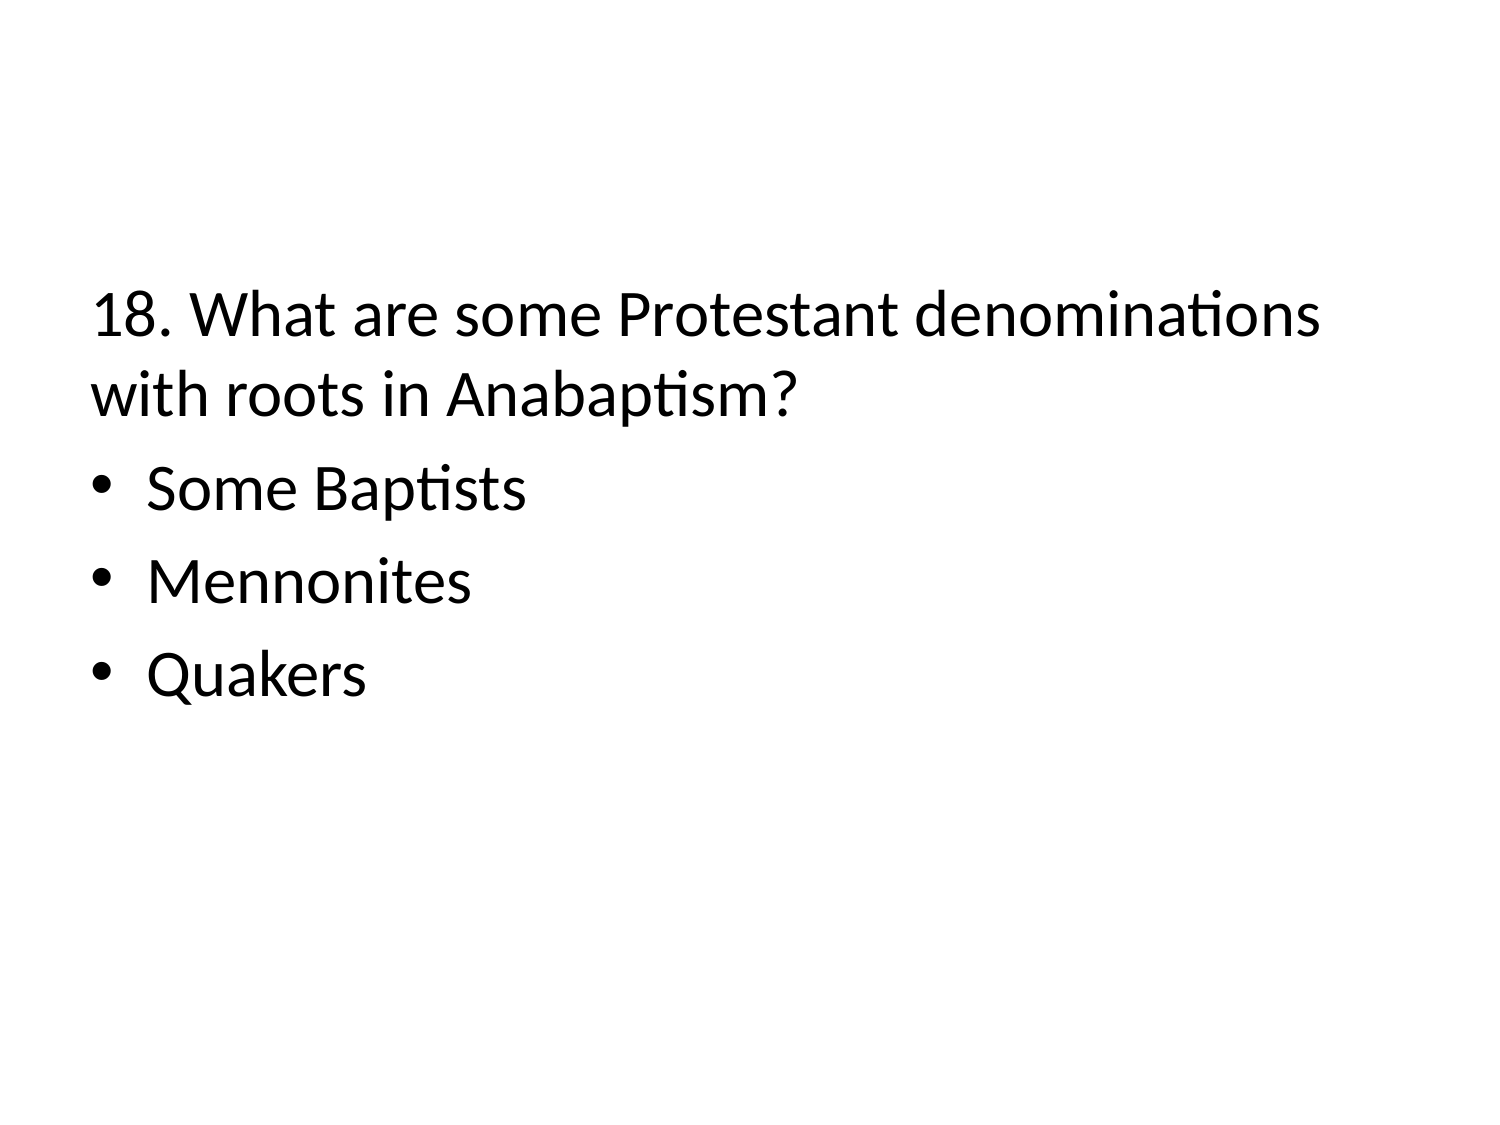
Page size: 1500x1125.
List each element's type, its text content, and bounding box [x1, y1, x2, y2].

list 18. What are some Protestant denominations with roots in Anabaptism? Some Baptists Mennonites Quakers [75, 262, 1425, 1005]
